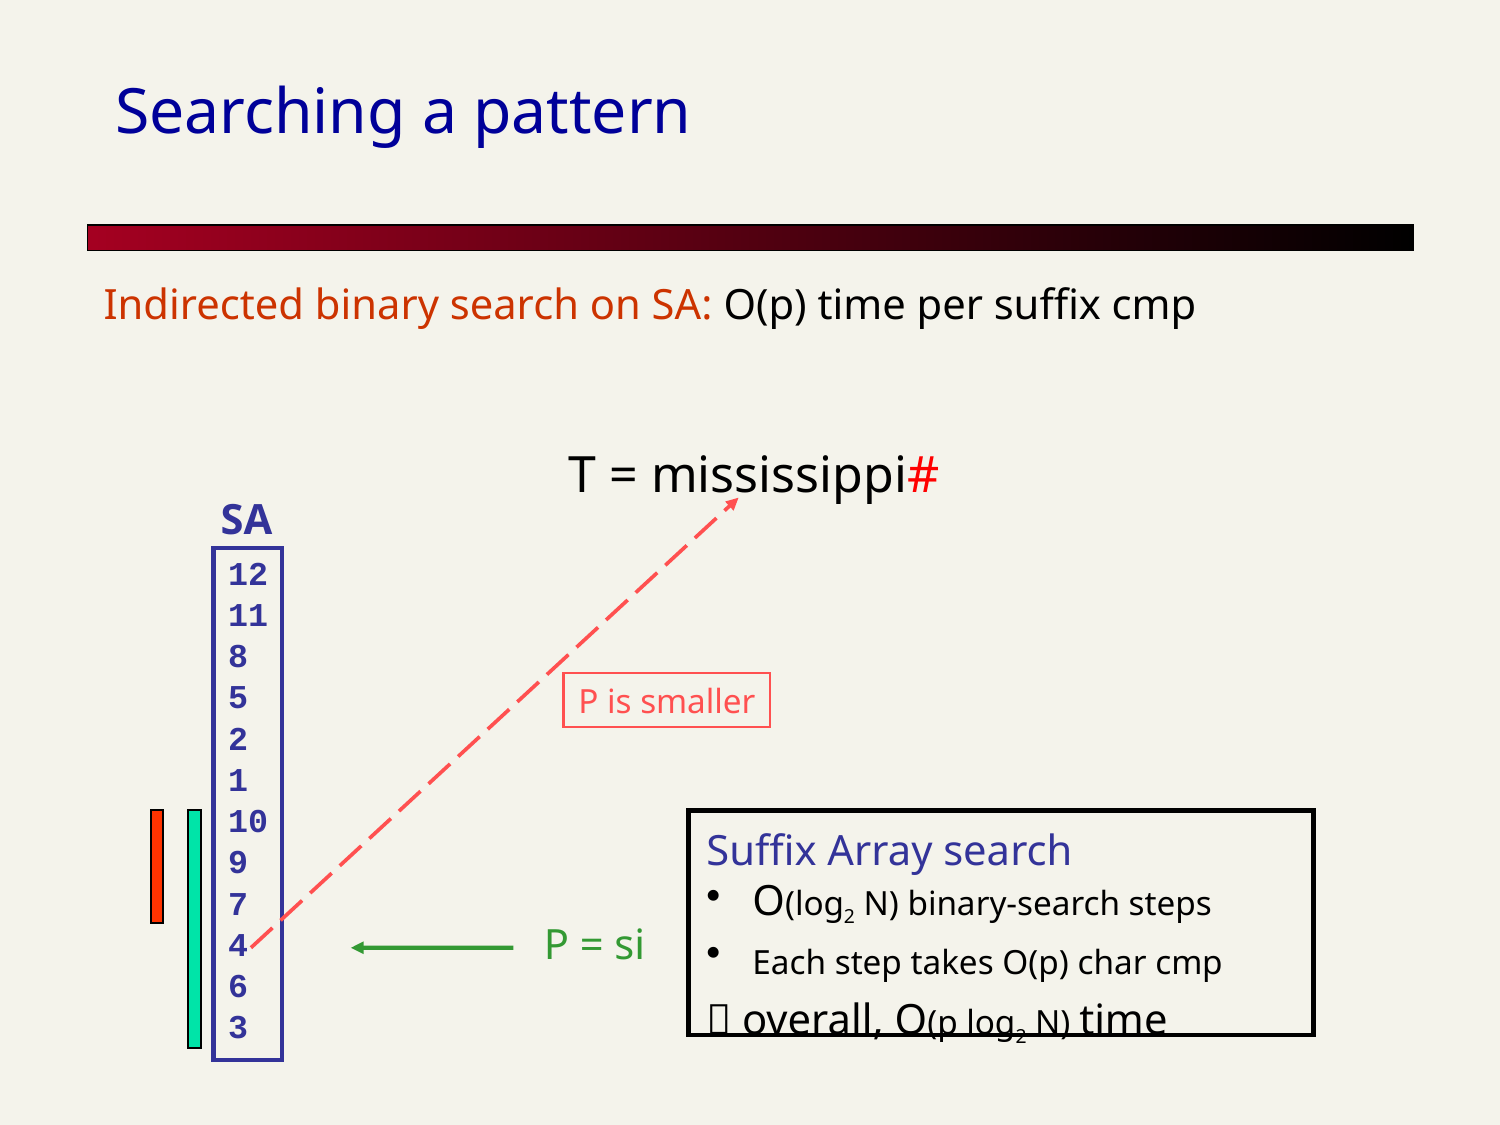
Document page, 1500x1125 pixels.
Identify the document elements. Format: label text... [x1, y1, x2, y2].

title Searching a pattern [100, 66, 1376, 154]
list Indirected binary search on SA: O(p) time per suffix cmp [88, 259, 1414, 336]
text_box [188, 810, 201, 1048]
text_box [250, 497, 771, 948]
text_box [688, 809, 1314, 1036]
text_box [206, 484, 302, 1063]
text_box T = mississippi# [554, 435, 955, 510]
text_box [350, 955, 664, 976]
text_box [150, 810, 164, 923]
